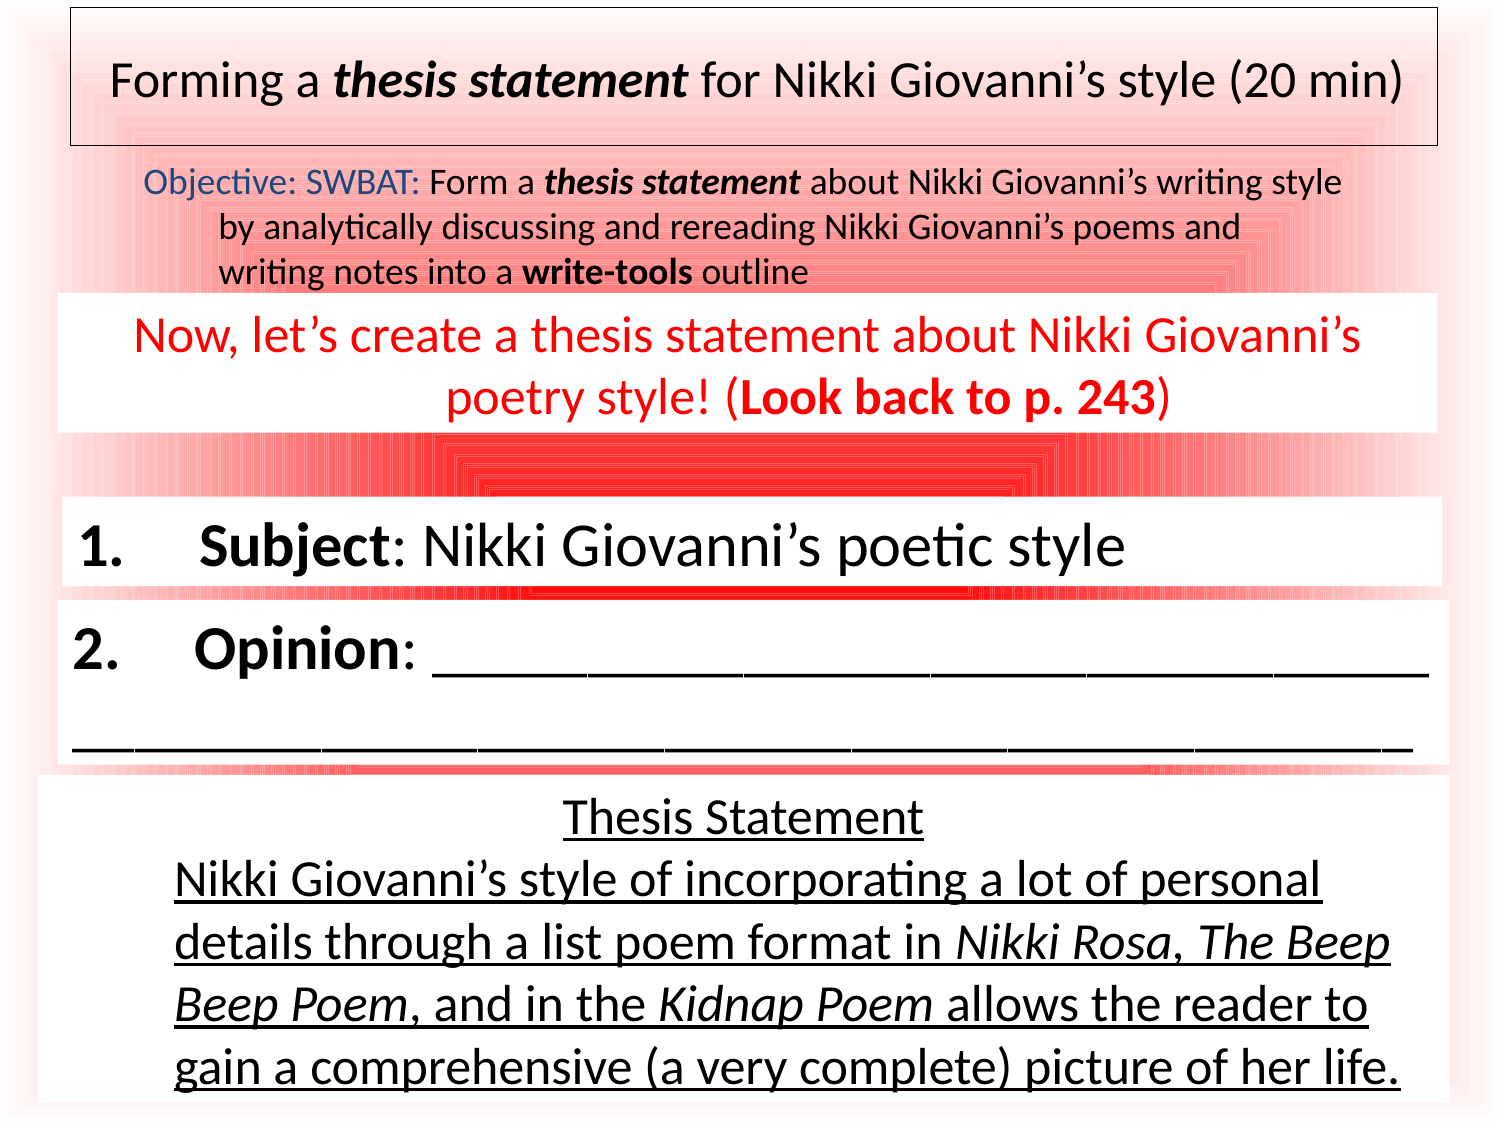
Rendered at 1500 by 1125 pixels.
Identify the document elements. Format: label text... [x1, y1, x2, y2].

text_box Now, let’s create a thesis statement about Nikki Giovanni’s poetry style! (Look back to p. 243) [57, 292, 1438, 433]
text_box Thesis Statement Nikki Giovanni’s style of incorporating a lot of personal details through a list poem format in Nikki Rosa, The Beep Beep Poem, and in the Kidnap Poem allows the reader to gain a comprehensive (a very complete) picture of her life. [37, 774, 1450, 1103]
title Forming a thesis statement for Nikki Giovanni’s style (20 min) [70, 7, 1438, 146]
text_box Objective: SWBAT: Form a thesis statement about Nikki Giovanni’s writing style by analytically discussing and rereading Nikki Giovanni’s poems and writing notes into a write-tools outline [24, 149, 1367, 390]
text_box Opinion: ________________________________ ___________________________________________ [57, 599, 1450, 765]
text_box Subject: Nikki Giovanni’s poetic style [62, 496, 1442, 587]
